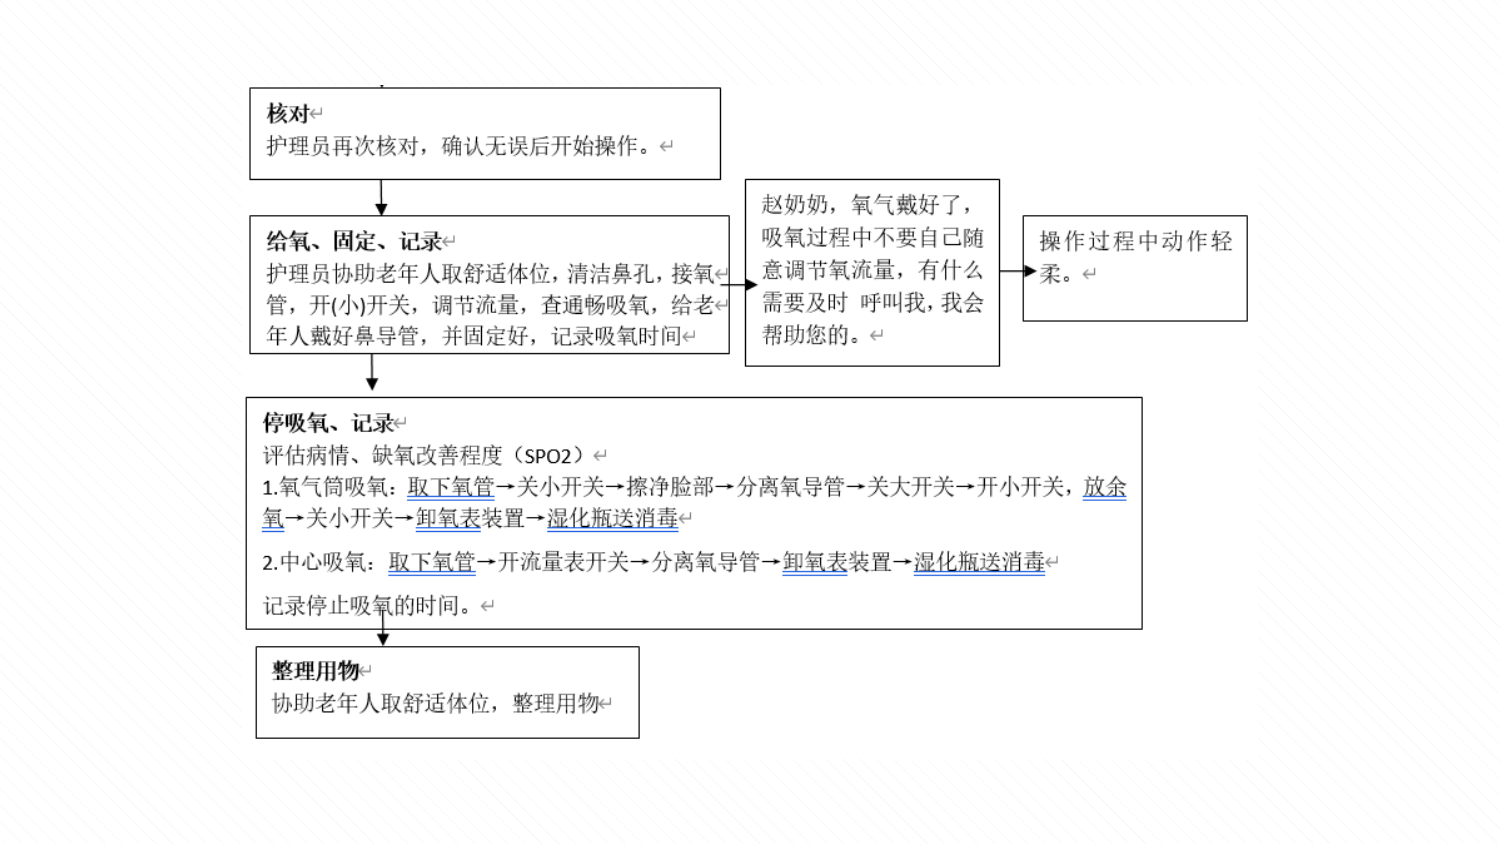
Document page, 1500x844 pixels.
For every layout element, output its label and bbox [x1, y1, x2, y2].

picture [242, 85, 1258, 759]
